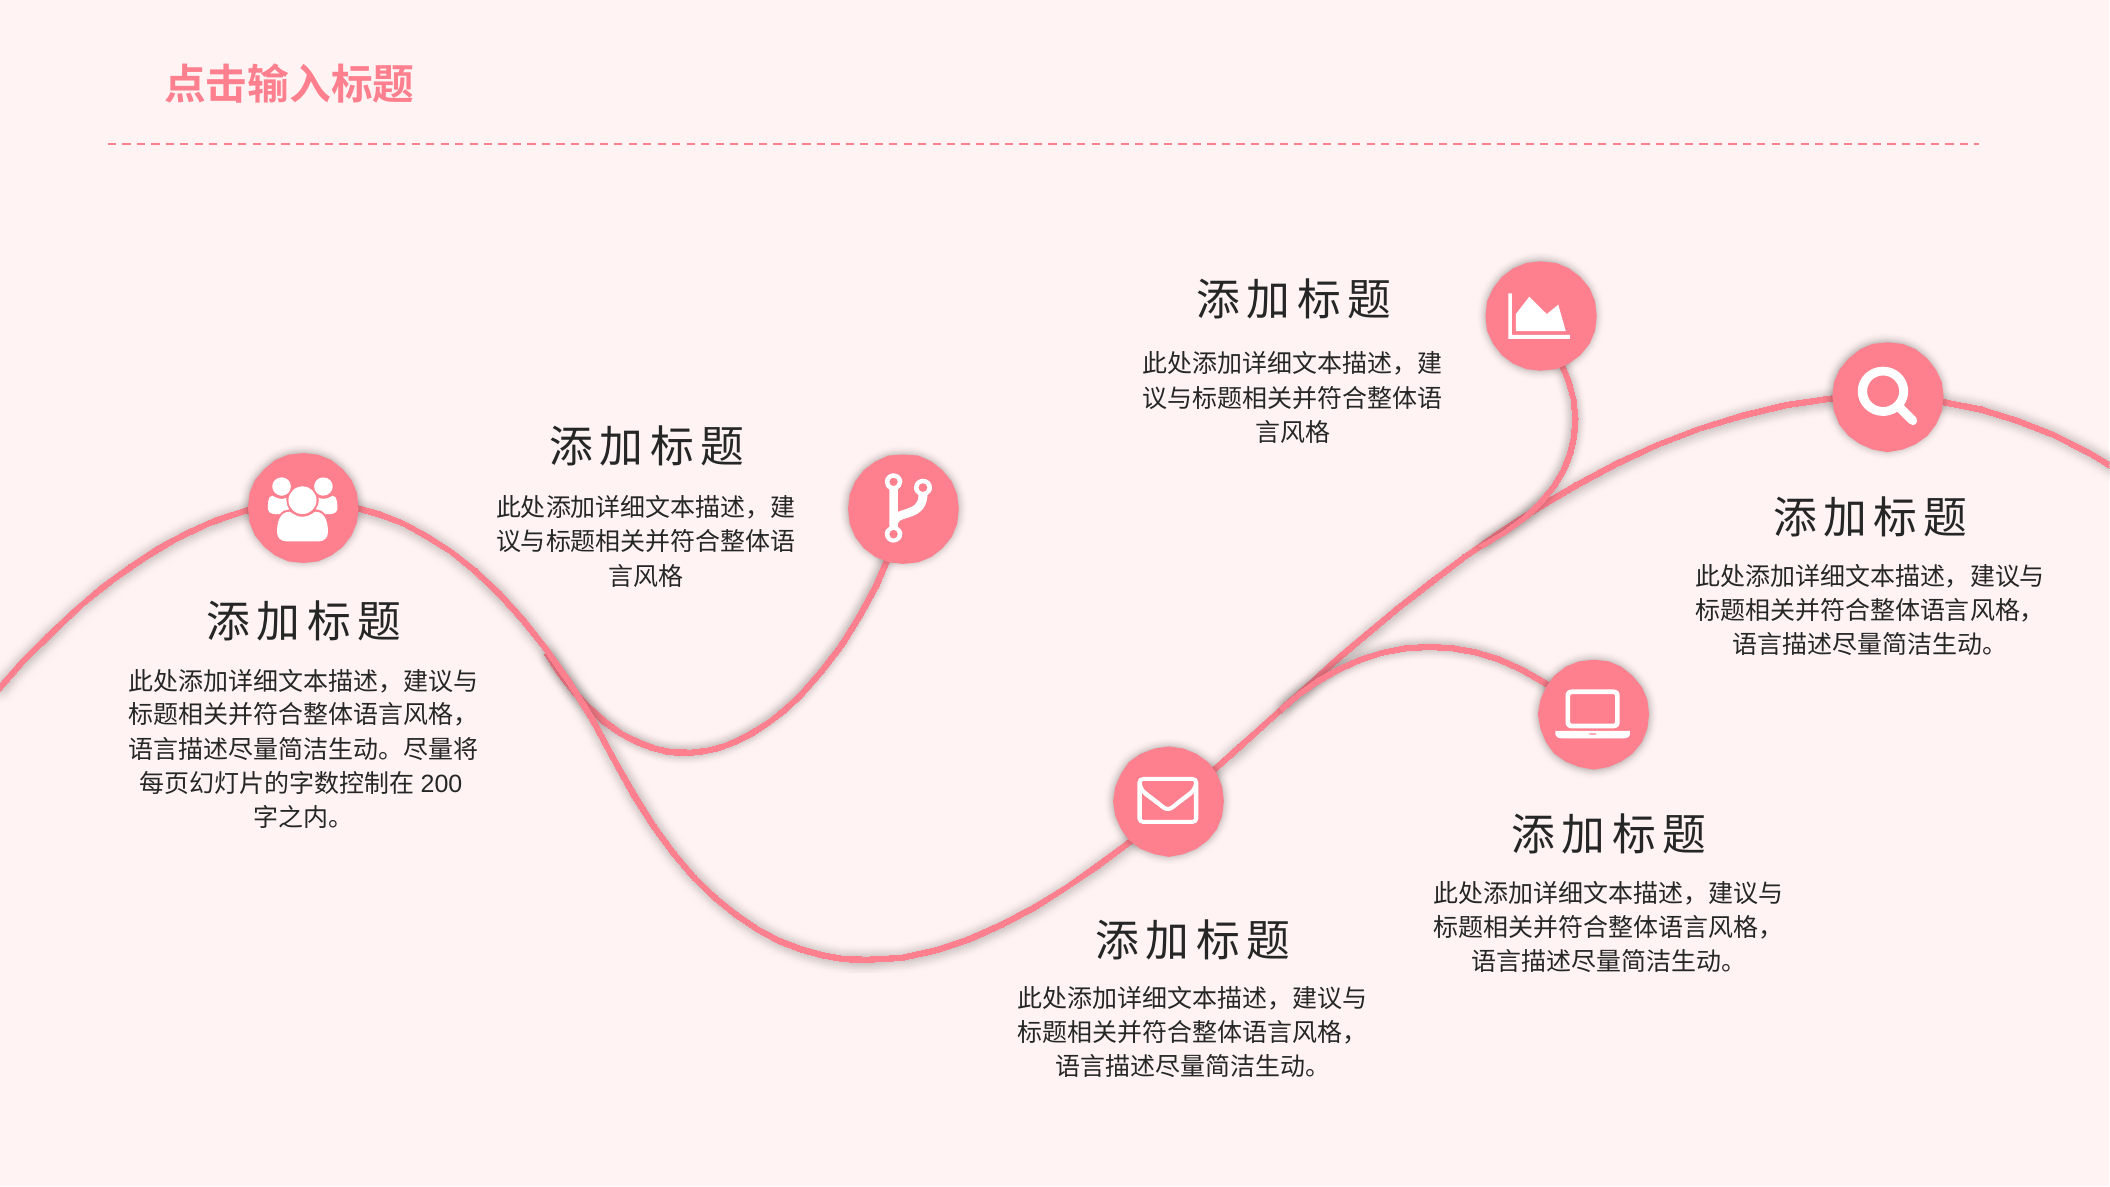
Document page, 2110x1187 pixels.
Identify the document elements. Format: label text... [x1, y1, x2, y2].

text_box 点击输入标题 [148, 49, 431, 116]
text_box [0, 262, 2110, 1115]
